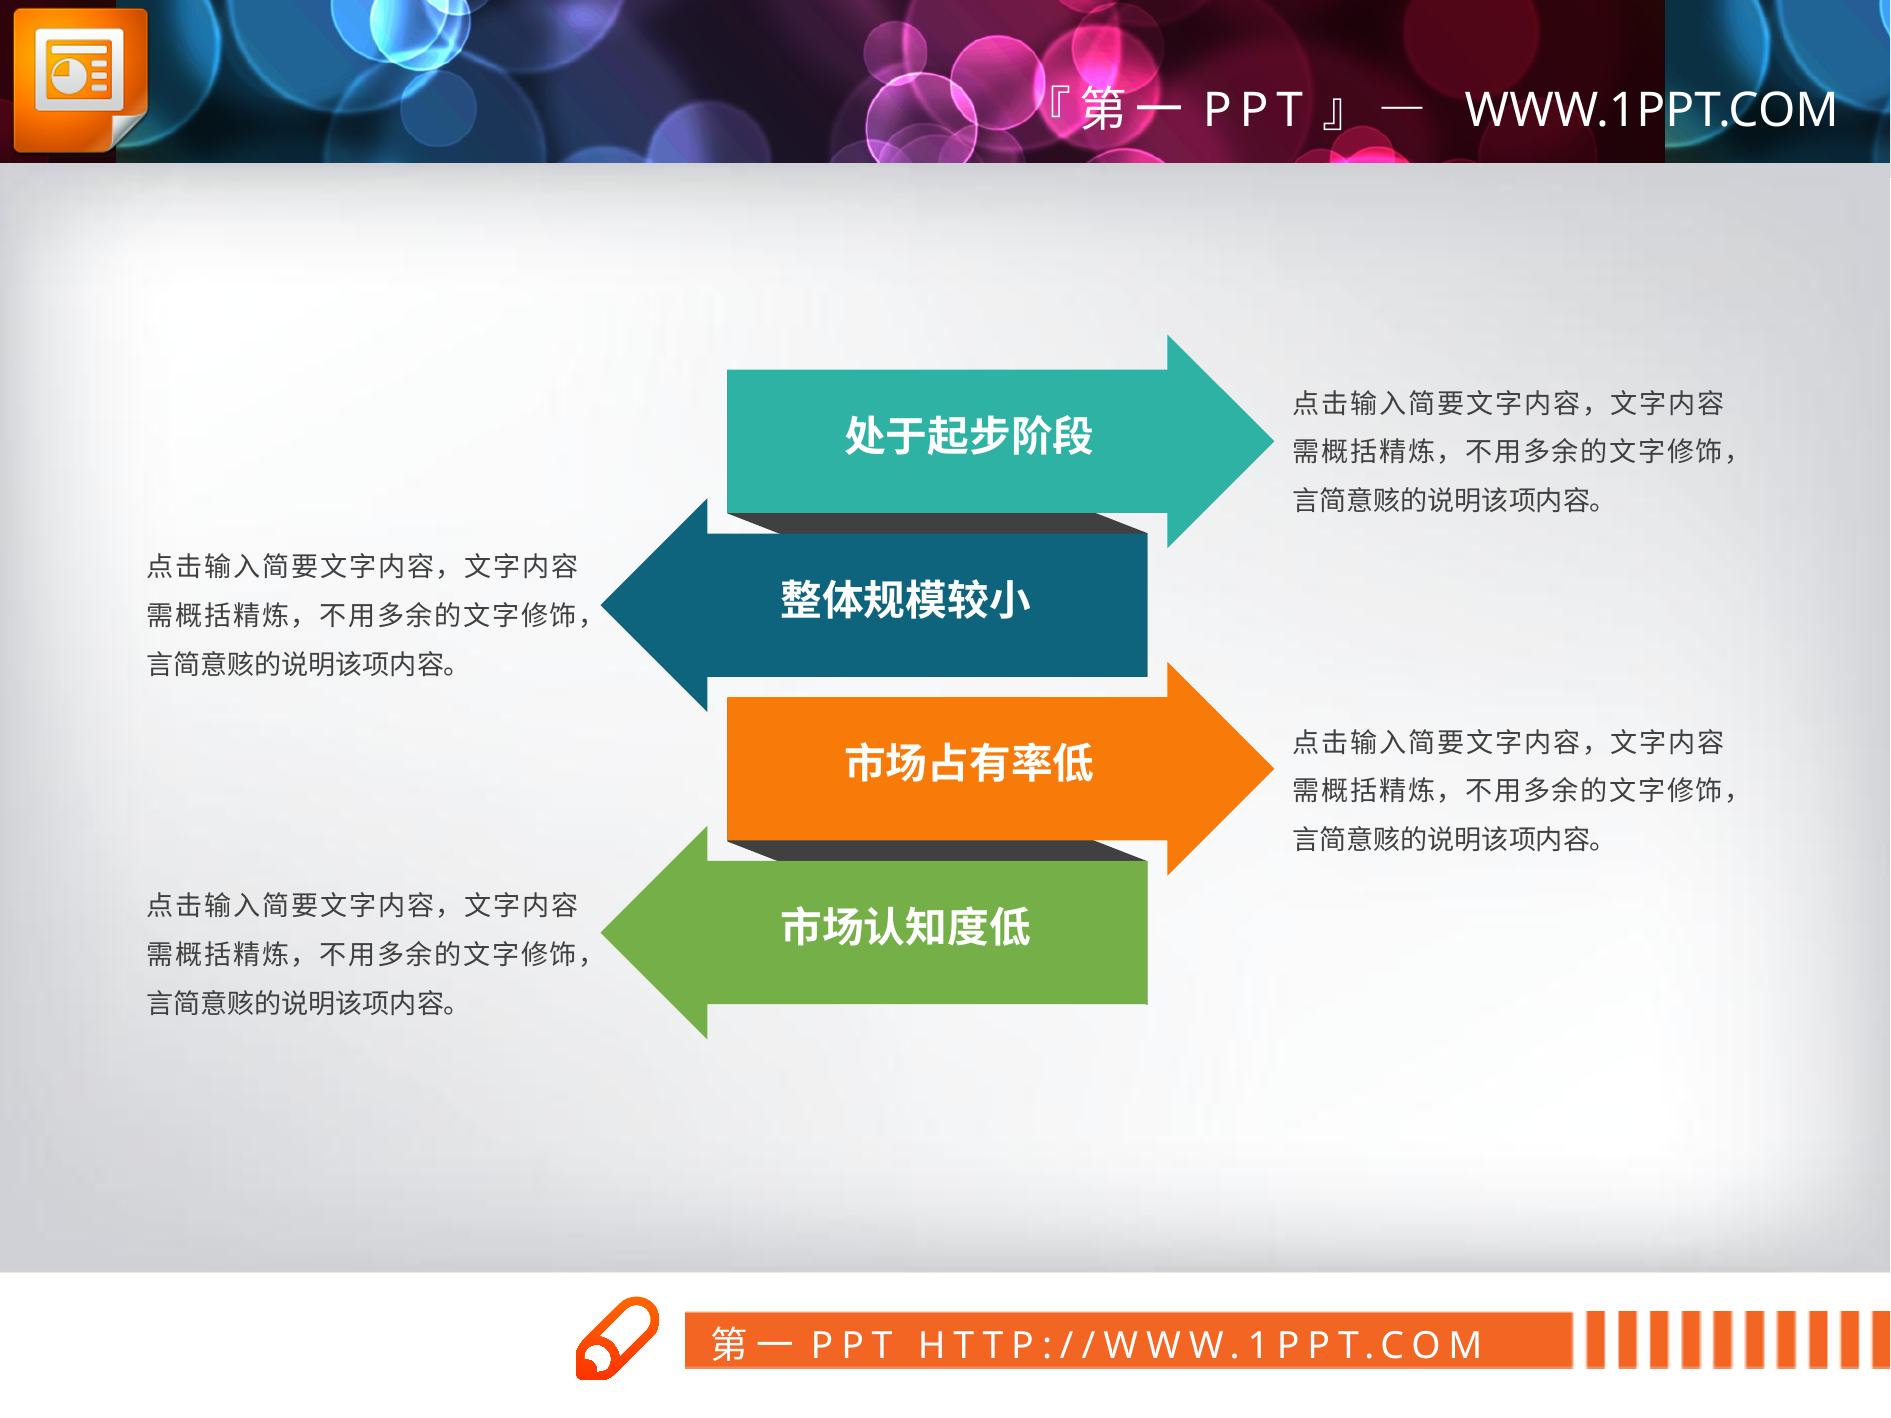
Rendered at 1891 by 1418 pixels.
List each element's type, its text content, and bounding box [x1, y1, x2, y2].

text_box [727, 841, 1145, 860]
text_box 市场认知度低 [727, 900, 1084, 951]
text_box 市场占有率低 [791, 736, 1148, 788]
text_box 点击输入简要文字内容，文字内容需概括精炼，不用多余的文字修饰，言简意赅的说明该项内容。 [146, 872, 579, 1019]
text_box 点击输入简要文字内容，文字内容需概括精炼，不用多余的文字修饰，言简意赅的说明该项内容。 [1293, 369, 1725, 517]
text_box 处于起步阶段 [791, 409, 1148, 460]
text_box [727, 513, 1147, 533]
text_box 点击输入简要文字内容，文字内容需概括精炼，不用多余的文字修饰，言简意赅的说明该项内容。 [146, 533, 579, 680]
text_box 整体规模较小 [727, 573, 1084, 624]
text_box [600, 825, 1148, 1040]
picture [0, 0, 1891, 1275]
text_box [727, 661, 1275, 876]
picture [685, 1311, 1891, 1369]
text_box 点击输入简要文字内容，文字内容需概括精炼，不用多余的文字修饰，言简意赅的说明该项内容。 [1293, 708, 1725, 855]
text_box [727, 334, 1275, 549]
text_box [600, 498, 1148, 713]
